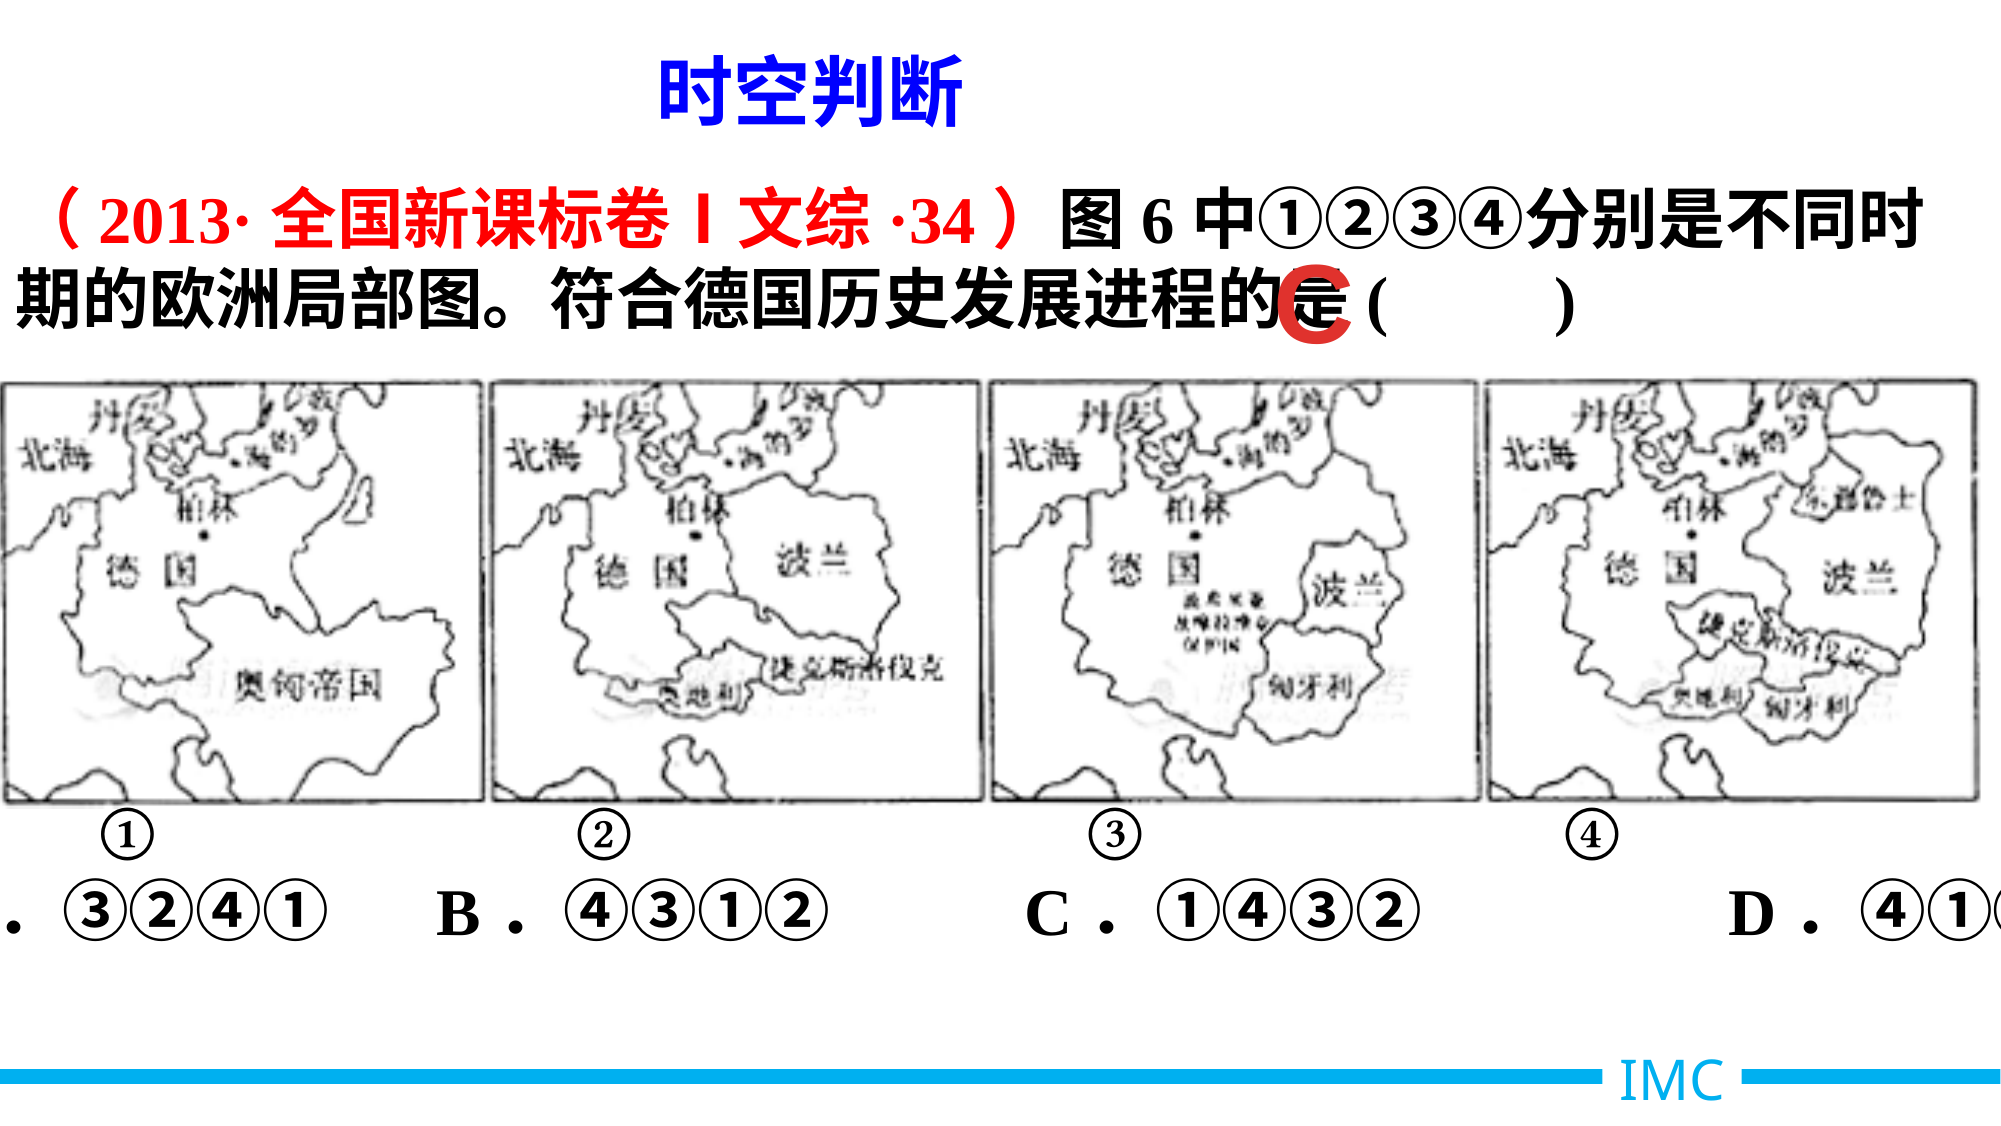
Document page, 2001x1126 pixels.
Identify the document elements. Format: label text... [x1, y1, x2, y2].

text_box 时空判断 [640, 35, 980, 144]
text_box （2013·全国新课标卷Ⅰ文综·34）图6中①②③④分别是不同时期的欧洲局部图。符合德国历史发展进程的是( ) [0, 168, 2001, 425]
text_box ① ② ③ ④ A．③②④① B．④③①② C．①④③② D．④①②③ [0, 821, 2001, 997]
text_box C [1259, 223, 1371, 374]
picture [0, 374, 1984, 810]
